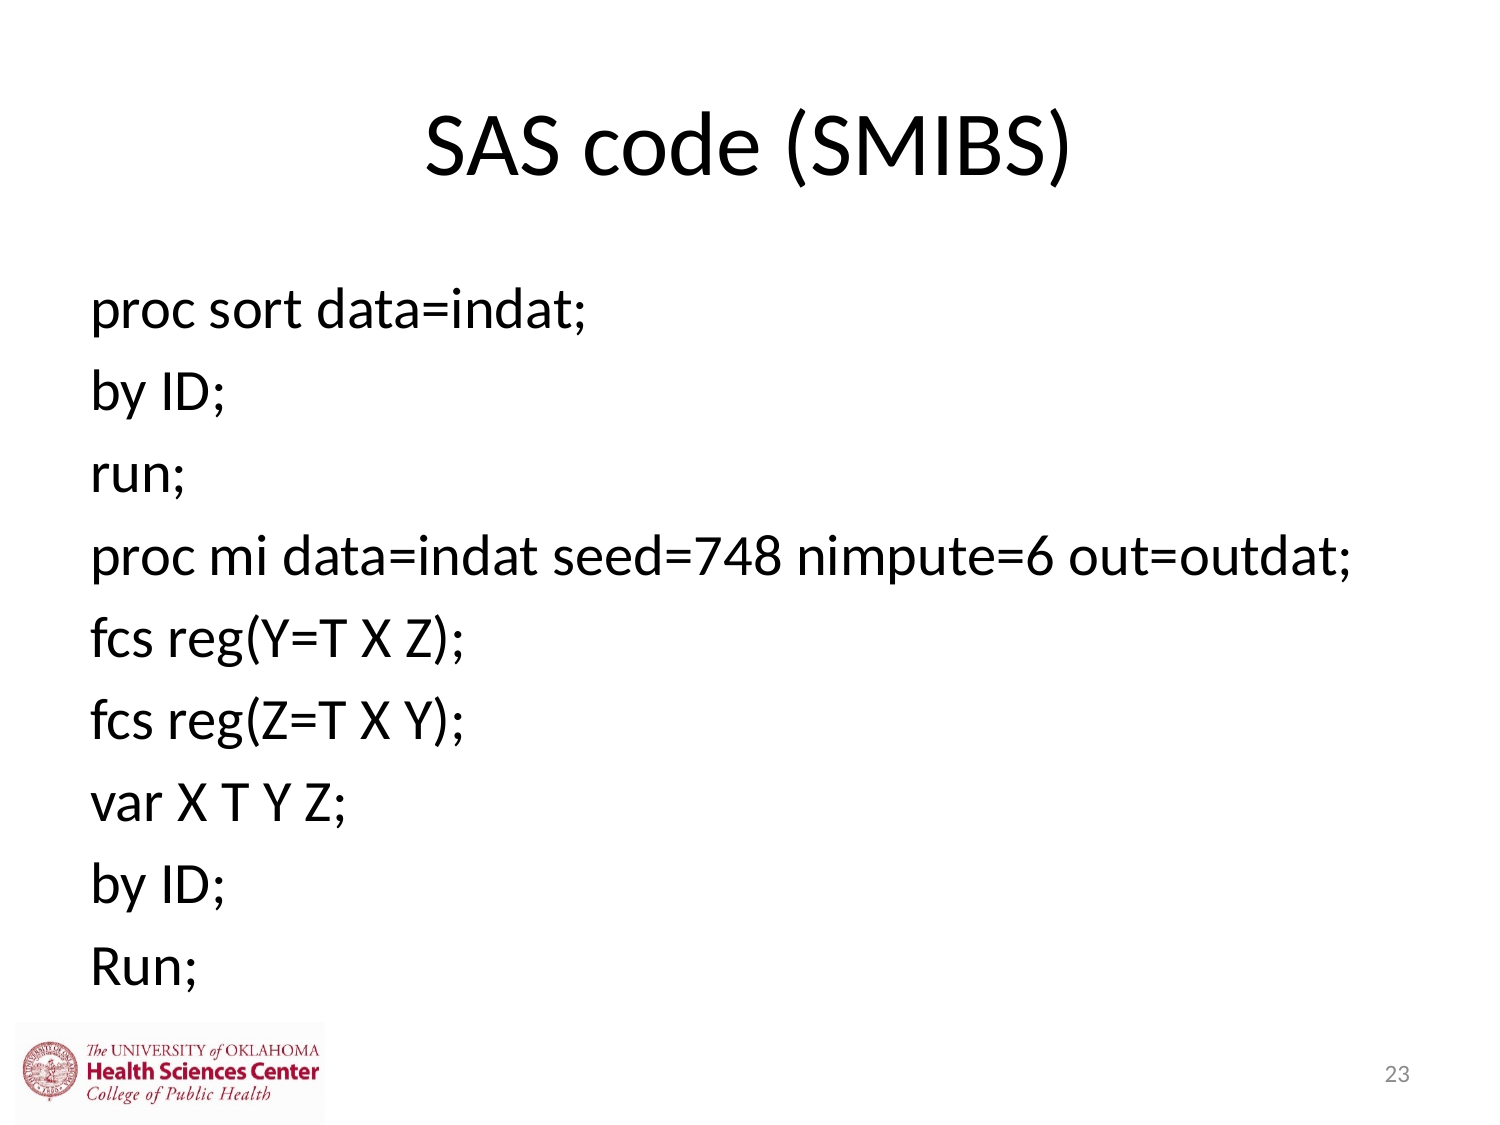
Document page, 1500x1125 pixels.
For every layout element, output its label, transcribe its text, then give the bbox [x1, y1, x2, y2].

slide_number 23 [1074, 1042, 1425, 1103]
list proc sort data=indat; by ID; run; proc mi data=indat seed=748 nimpute=6 out=outdat; fcs reg(Y=T X Z); fcs reg(Z=T X Y); var X T Y Z; by ID; Run; [75, 262, 1425, 1005]
title SAS code (SMIBS) [75, 45, 1425, 233]
picture [15, 1022, 325, 1125]
